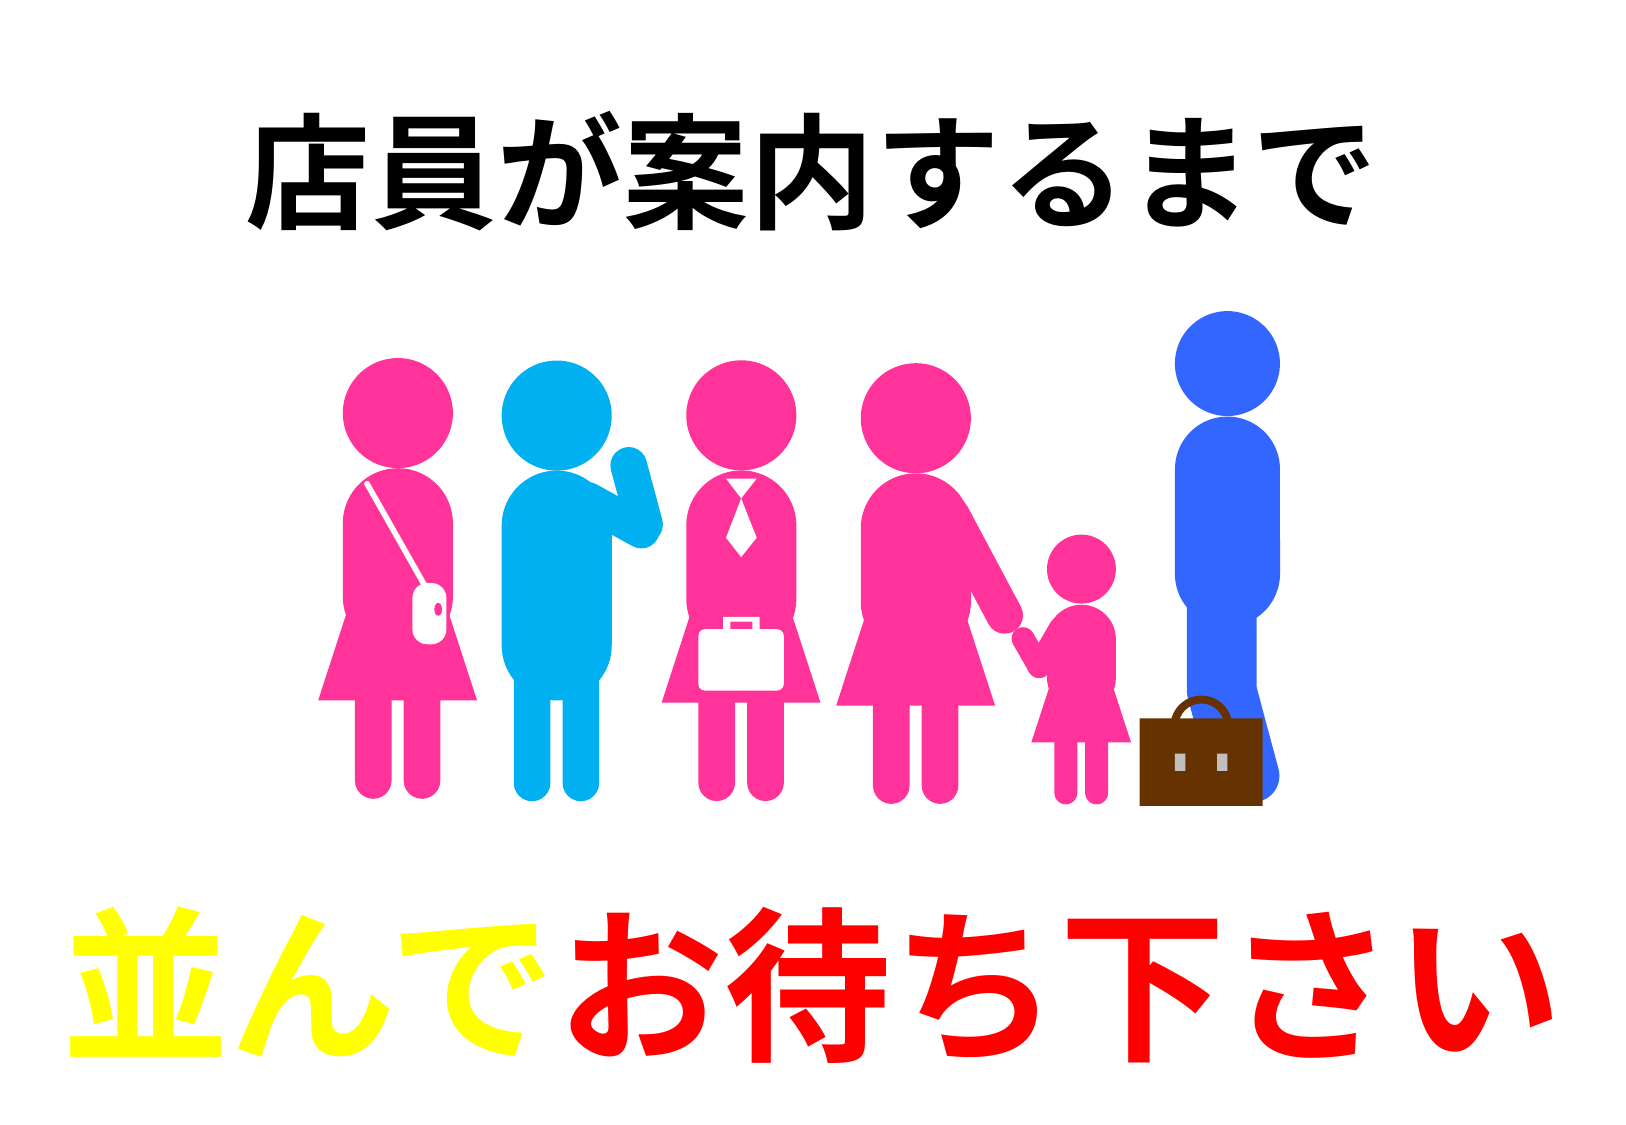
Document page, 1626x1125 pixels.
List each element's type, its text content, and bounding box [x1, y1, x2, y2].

text_box 並んでお待ち下さい [0, 874, 1625, 1090]
text_box 店員が案内するまで [0, 87, 1625, 253]
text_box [317, 310, 1281, 807]
